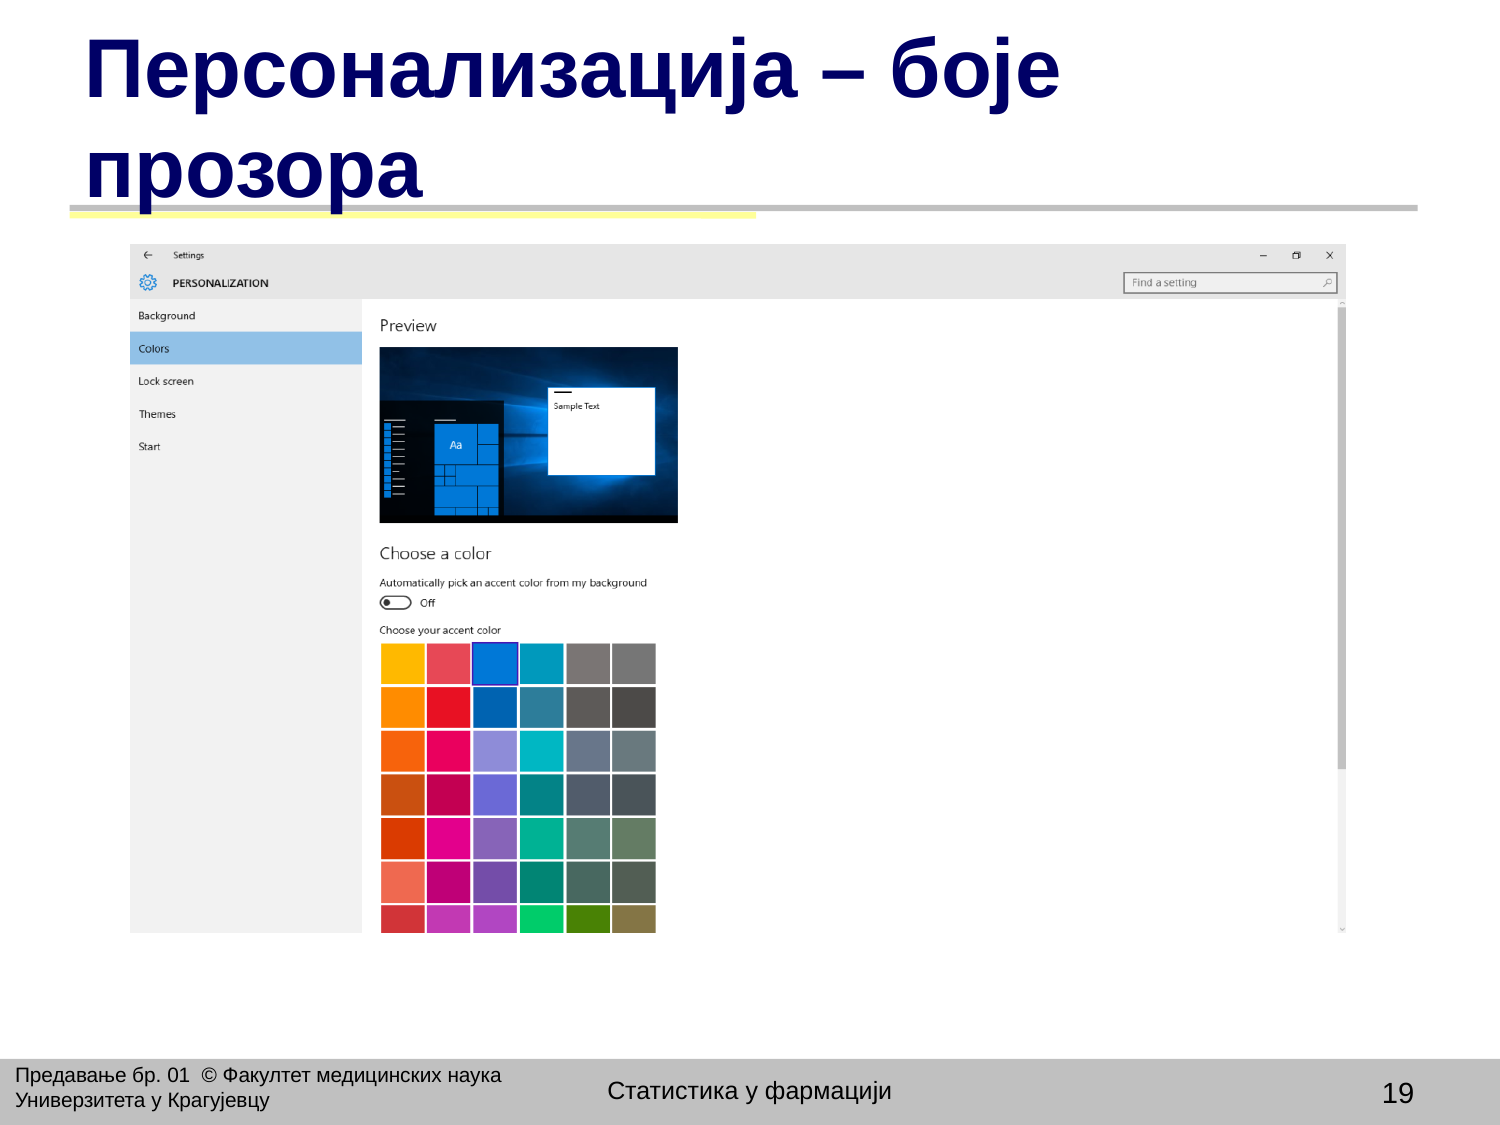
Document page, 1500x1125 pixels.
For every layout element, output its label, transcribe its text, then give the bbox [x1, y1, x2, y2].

footer Статистика у фармацији [512, 1066, 988, 1125]
slide_number 19 [1079, 1066, 1430, 1125]
title Персонализација – боје прозора [69, 19, 1426, 208]
slide_number Предавање бр. 01 © Факултет медицинских наука Универзитета у Крагујевцу [0, 1053, 614, 1108]
picture [130, 243, 1346, 933]
